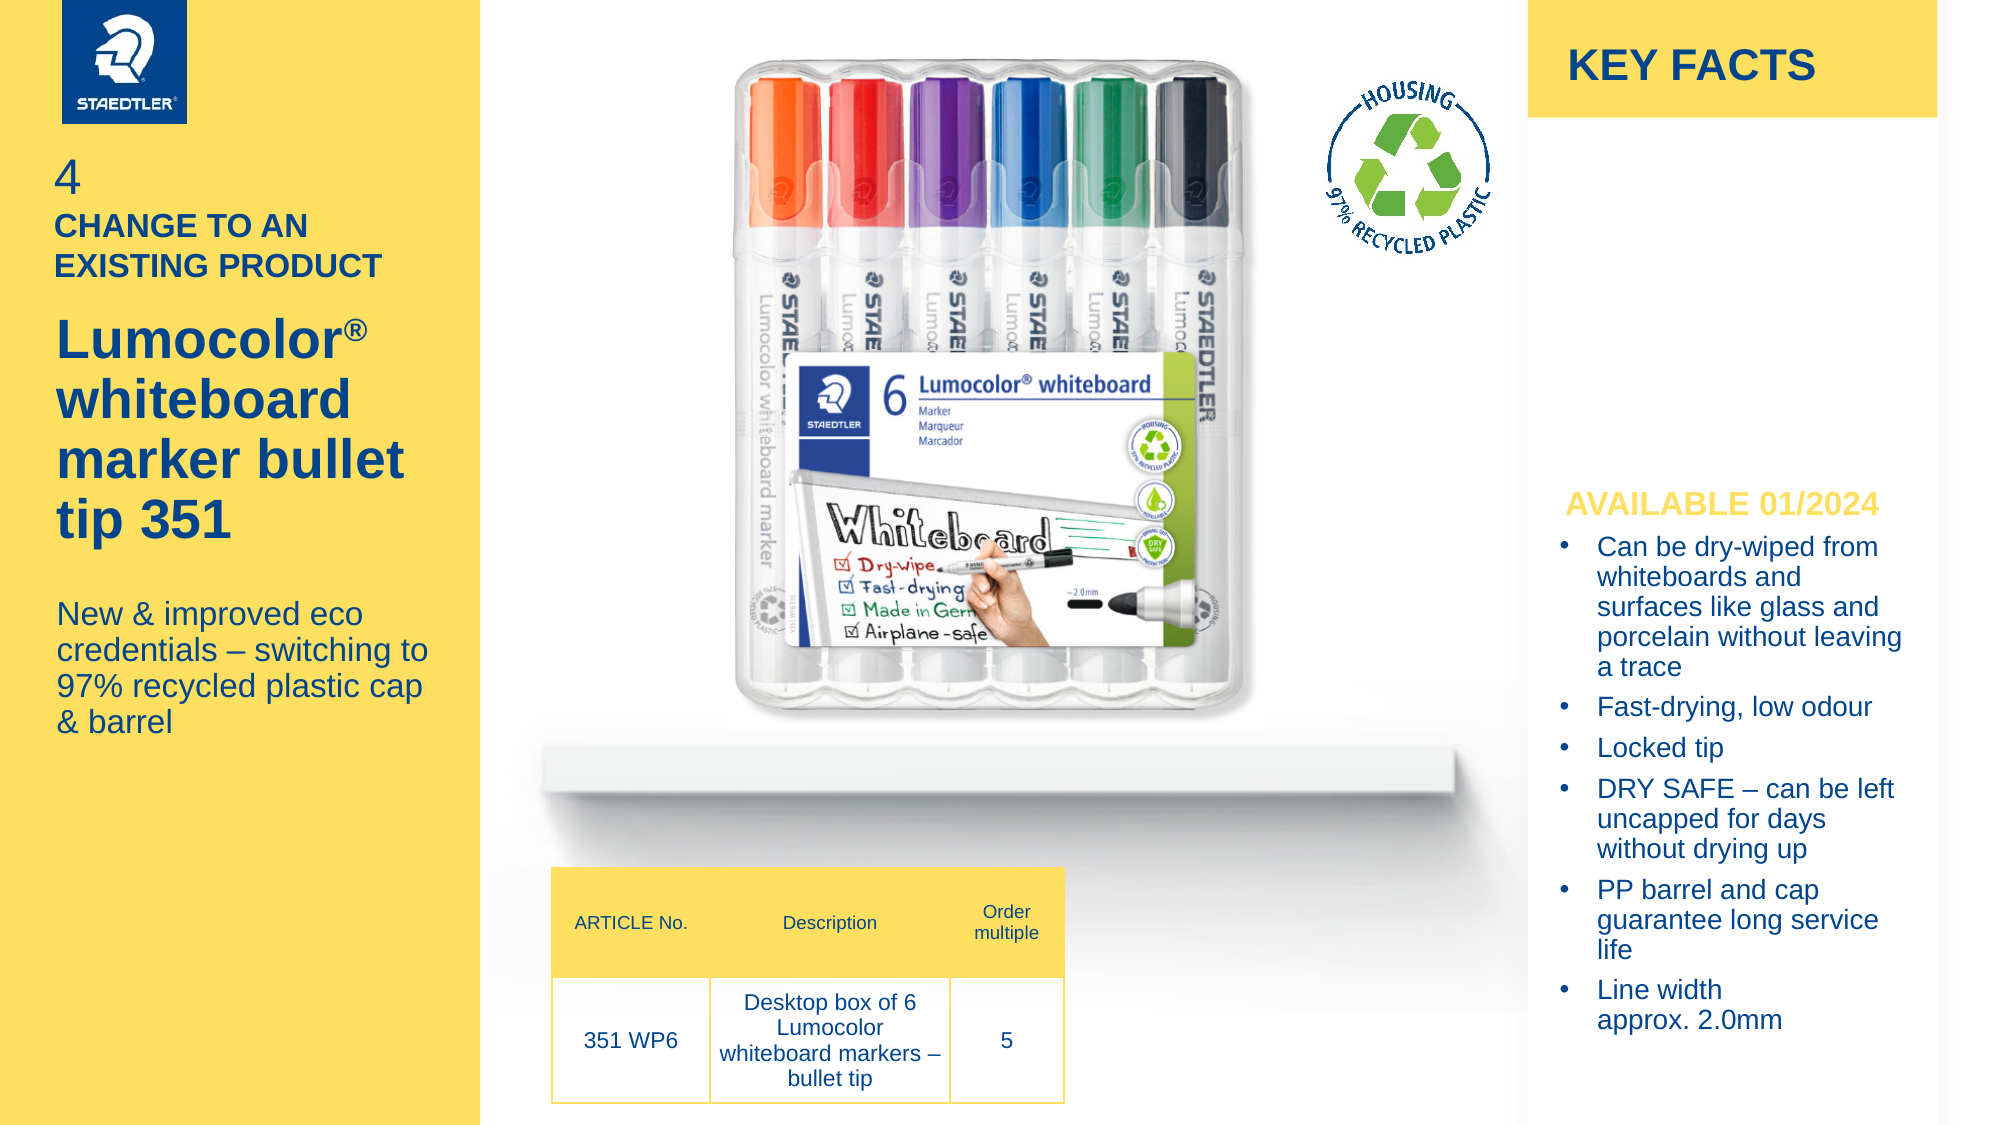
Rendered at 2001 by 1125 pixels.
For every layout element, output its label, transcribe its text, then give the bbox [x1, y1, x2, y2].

table_header ARTICLE No. [553, 869, 709, 977]
list Lumocolor® whiteboard marker bullet tip 351 [56, 310, 449, 563]
table_cell 5 [951, 978, 1063, 1102]
picture [1310, 70, 1506, 265]
table_header Order multiple [951, 869, 1063, 977]
text_box CHANGE TO AN EXISTING PRODUCT [39, 196, 449, 292]
picture [62, 0, 187, 124]
text_box AVAILABLE 01/2024 [1545, 471, 1944, 532]
table_cell 351 WP6 [553, 978, 709, 1102]
picture [488, 50, 1527, 1013]
table_header Description [711, 869, 949, 977]
table_cell Desktop box of 6 Lumocolor whiteboard markers – bullet tip [711, 978, 949, 1102]
list Can be dry-wiped from whiteboards and surfaces like glass and porcelain without leaving a trace Fast-drying, low odour Locked tip DRY SAFE – can be left uncapped for days without drying up PP barrel and cap guarantee long service life Line width approx. 2.0mm [1559, 532, 1913, 1094]
list New & improved eco credentials – switching to 97% recycled plastic cap & barrel [56, 597, 449, 931]
text_box KEY FACTS [1552, 34, 1899, 92]
